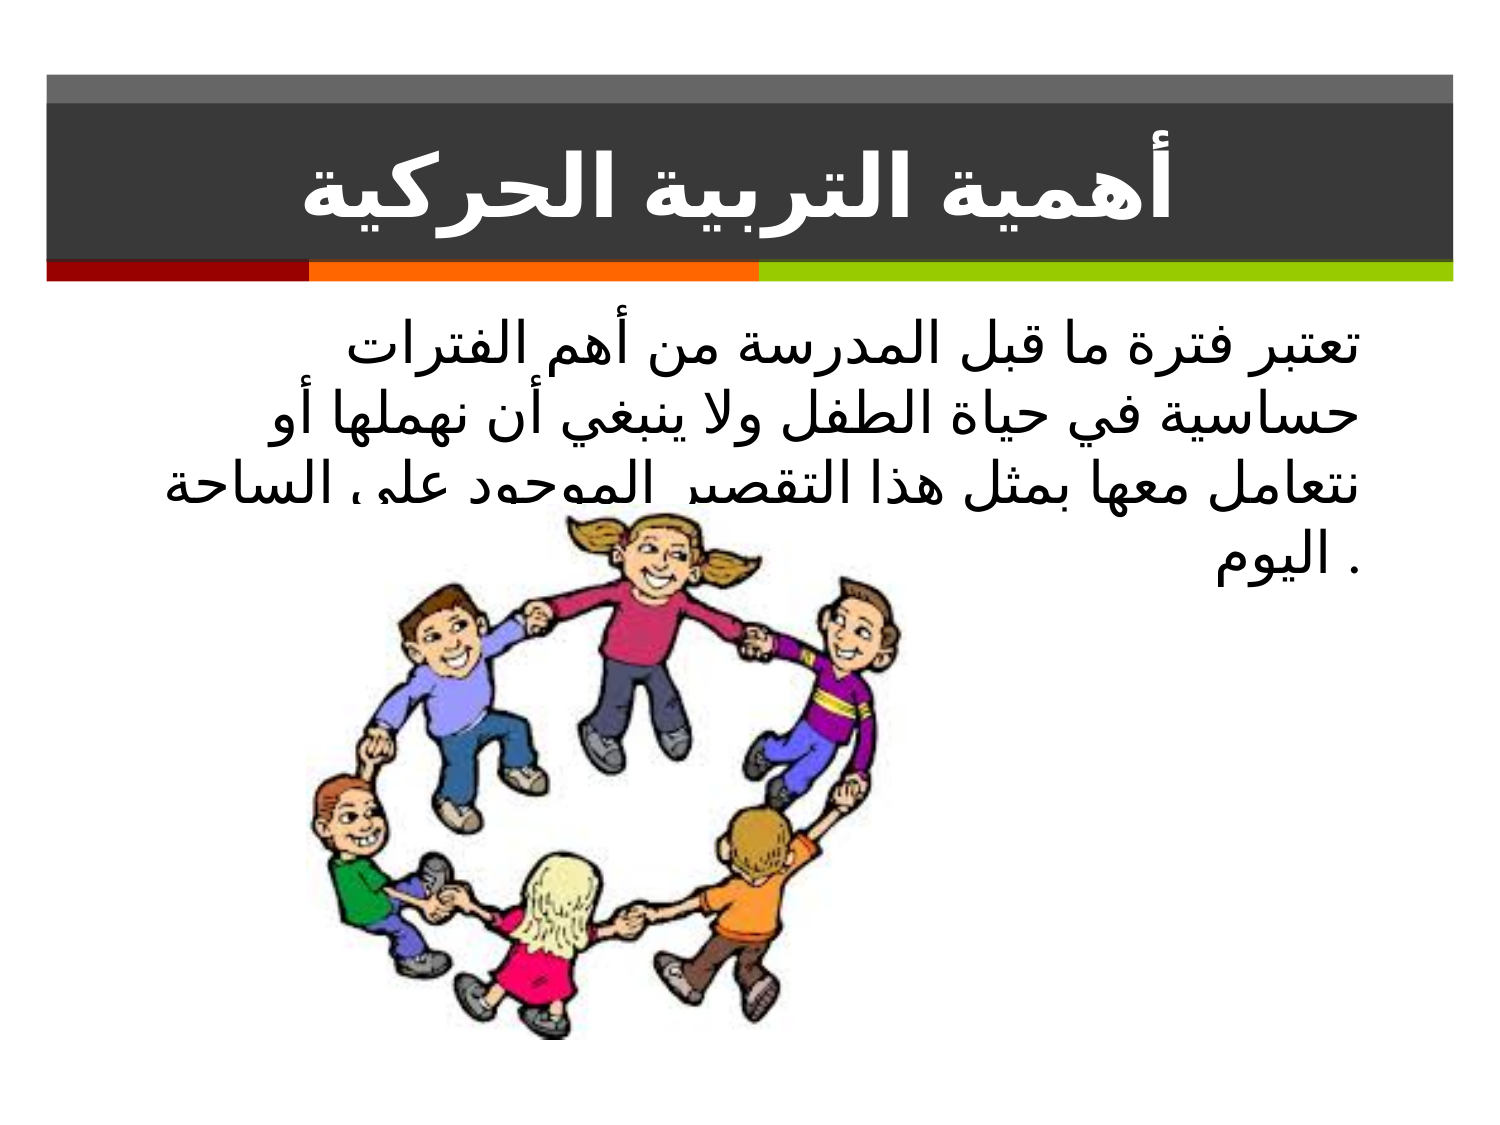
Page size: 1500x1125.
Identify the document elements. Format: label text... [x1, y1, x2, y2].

title أهمية التربية الحركية [46, 103, 1454, 263]
picture [305, 504, 908, 1041]
text_box تعتبر فترة ما قبل المدرسة من أهم الفترات حساسية في حياة الطفل ولا ينبغي أن نهملها أو نتعامل معها بمثل هذا التقصير الموجود على الساحة اليوم . [126, 297, 1377, 1013]
